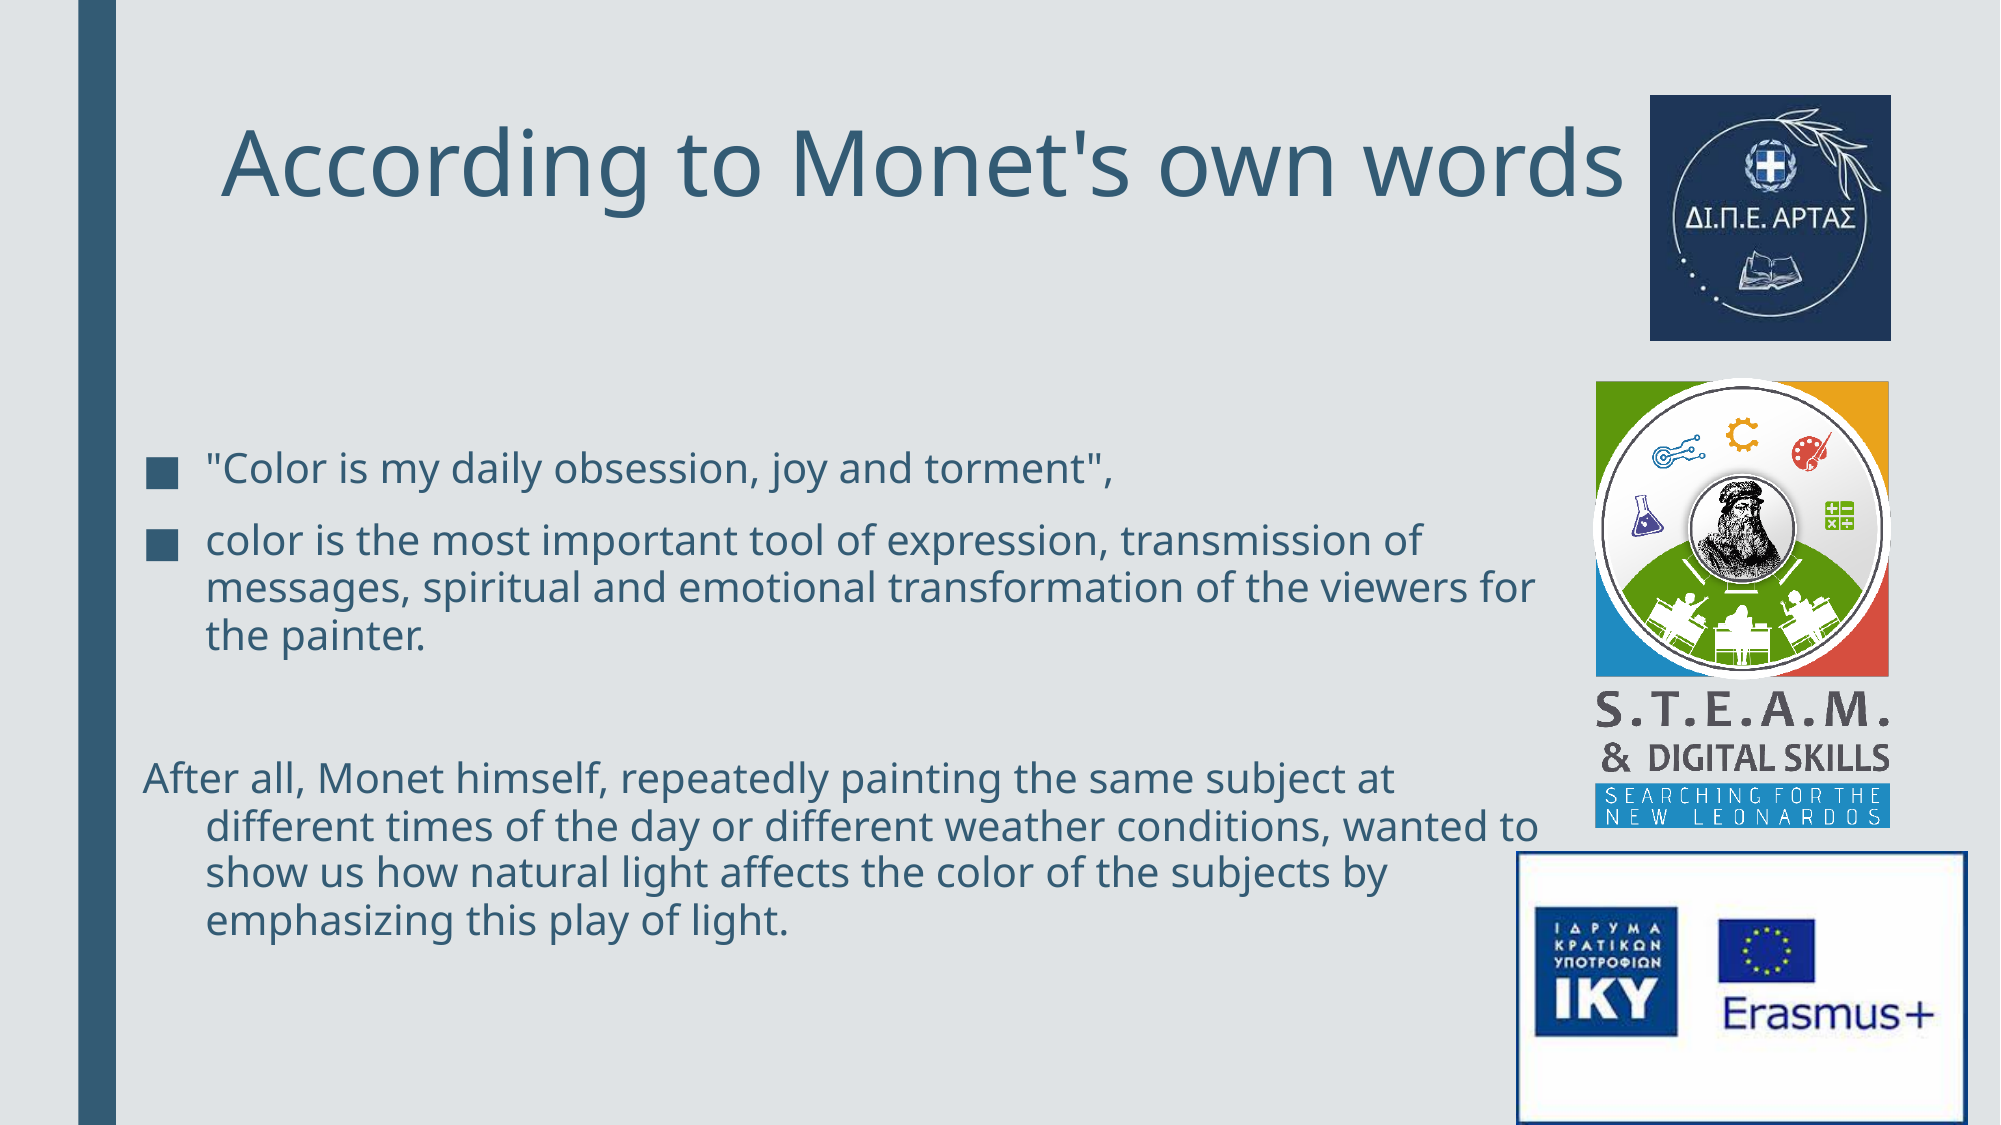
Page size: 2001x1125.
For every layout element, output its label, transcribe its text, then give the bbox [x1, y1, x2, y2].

picture [1593, 378, 1891, 828]
title According to Monet's own words [206, 110, 1645, 231]
list "Color is my daily obsession, joy and torment", color is the most important tool of expression, transmission of messages, spiritual and emotional transformation of the viewers for the painter. After all, Monet himself, repeatedly painting the same subject at different times of the day or different weather conditions, wanted to show us how natural light affects the color of the subjects by emphasizing this play of light. [127, 438, 1566, 1000]
picture [1650, 94, 1891, 341]
picture [1516, 851, 1968, 1125]
